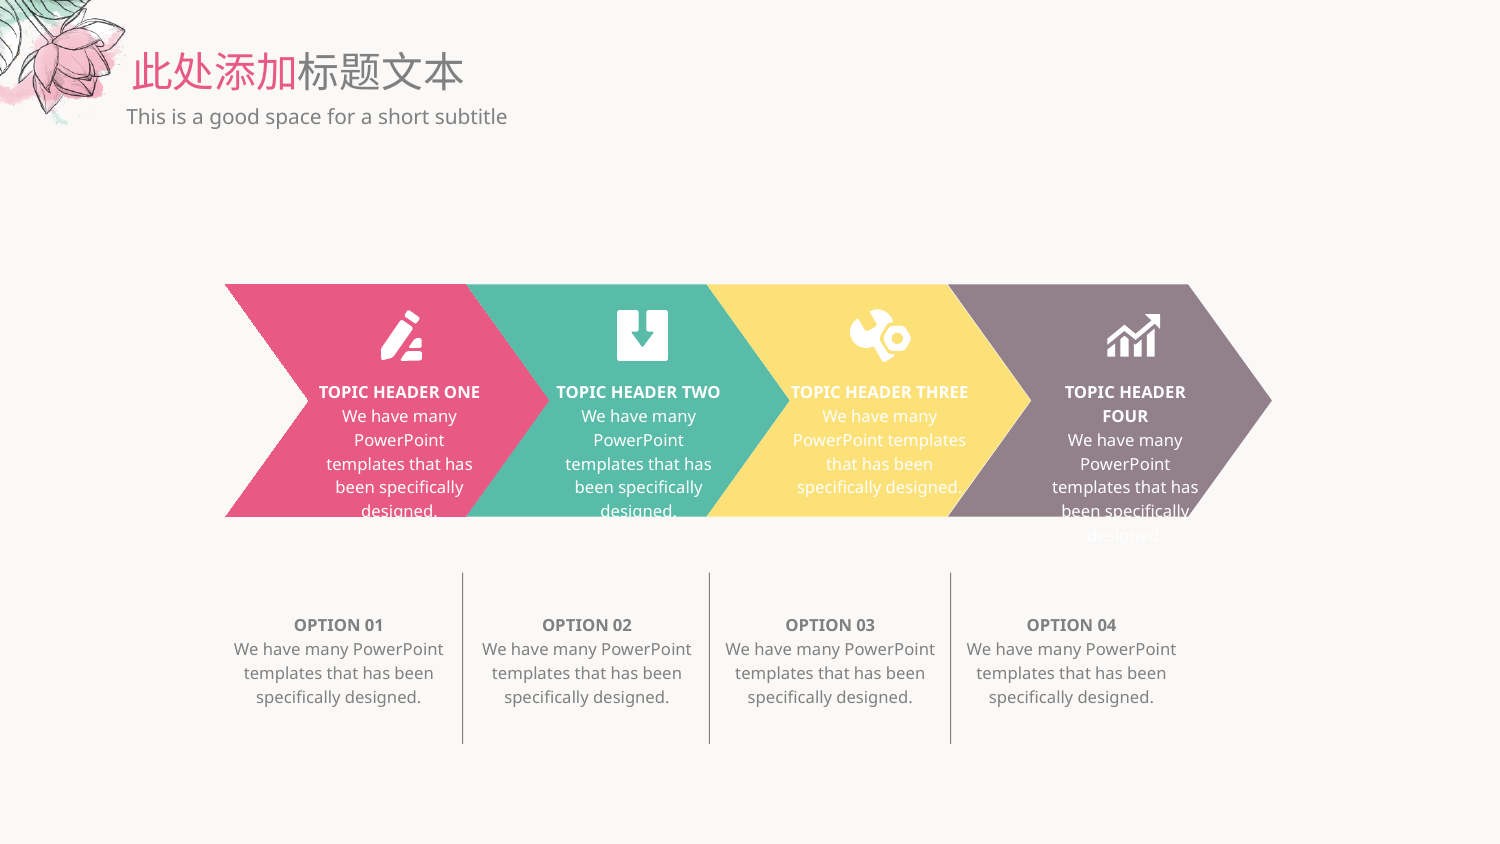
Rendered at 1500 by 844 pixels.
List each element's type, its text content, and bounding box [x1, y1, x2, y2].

text_box [706, 284, 1031, 483]
text_box TOPIC HEADER TWO We have many PowerPoint templates that has been specifically designed. [554, 377, 724, 521]
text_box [1107, 313, 1161, 357]
text_box TOPIC HEADER THREE We have many PowerPoint templates that has been specifically designed. [788, 377, 971, 498]
text_box OPTION 03 We have many PowerPoint templates that has been specifically designed. [712, 610, 949, 707]
text_box [947, 284, 1272, 517]
text_box TOPIC HEADER ONE We have many PowerPoint templates that has been specifically designed. [315, 377, 485, 521]
text_box OPTION 01 We have many PowerPoint templates that has been specifically designed. [220, 610, 458, 707]
text_box OPTION 02 We have many PowerPoint templates that has been specifically designed. [468, 610, 706, 707]
text_box 此处添加标题文本 [130, 45, 587, 96]
text_box [617, 310, 668, 361]
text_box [380, 309, 422, 362]
text_box This is a good space for a short subtitle [126, 95, 523, 136]
picture [0, 0, 126, 127]
text_box [466, 284, 788, 517]
text_box TOPIC HEADER FOUR We have many PowerPoint templates that has been specifically designed. [1040, 377, 1210, 545]
text_box [724, 403, 960, 517]
text_box OPTION 04 We have many PowerPoint templates that has been specifically designed. [953, 610, 1190, 707]
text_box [849, 306, 912, 363]
text_box [225, 284, 549, 517]
